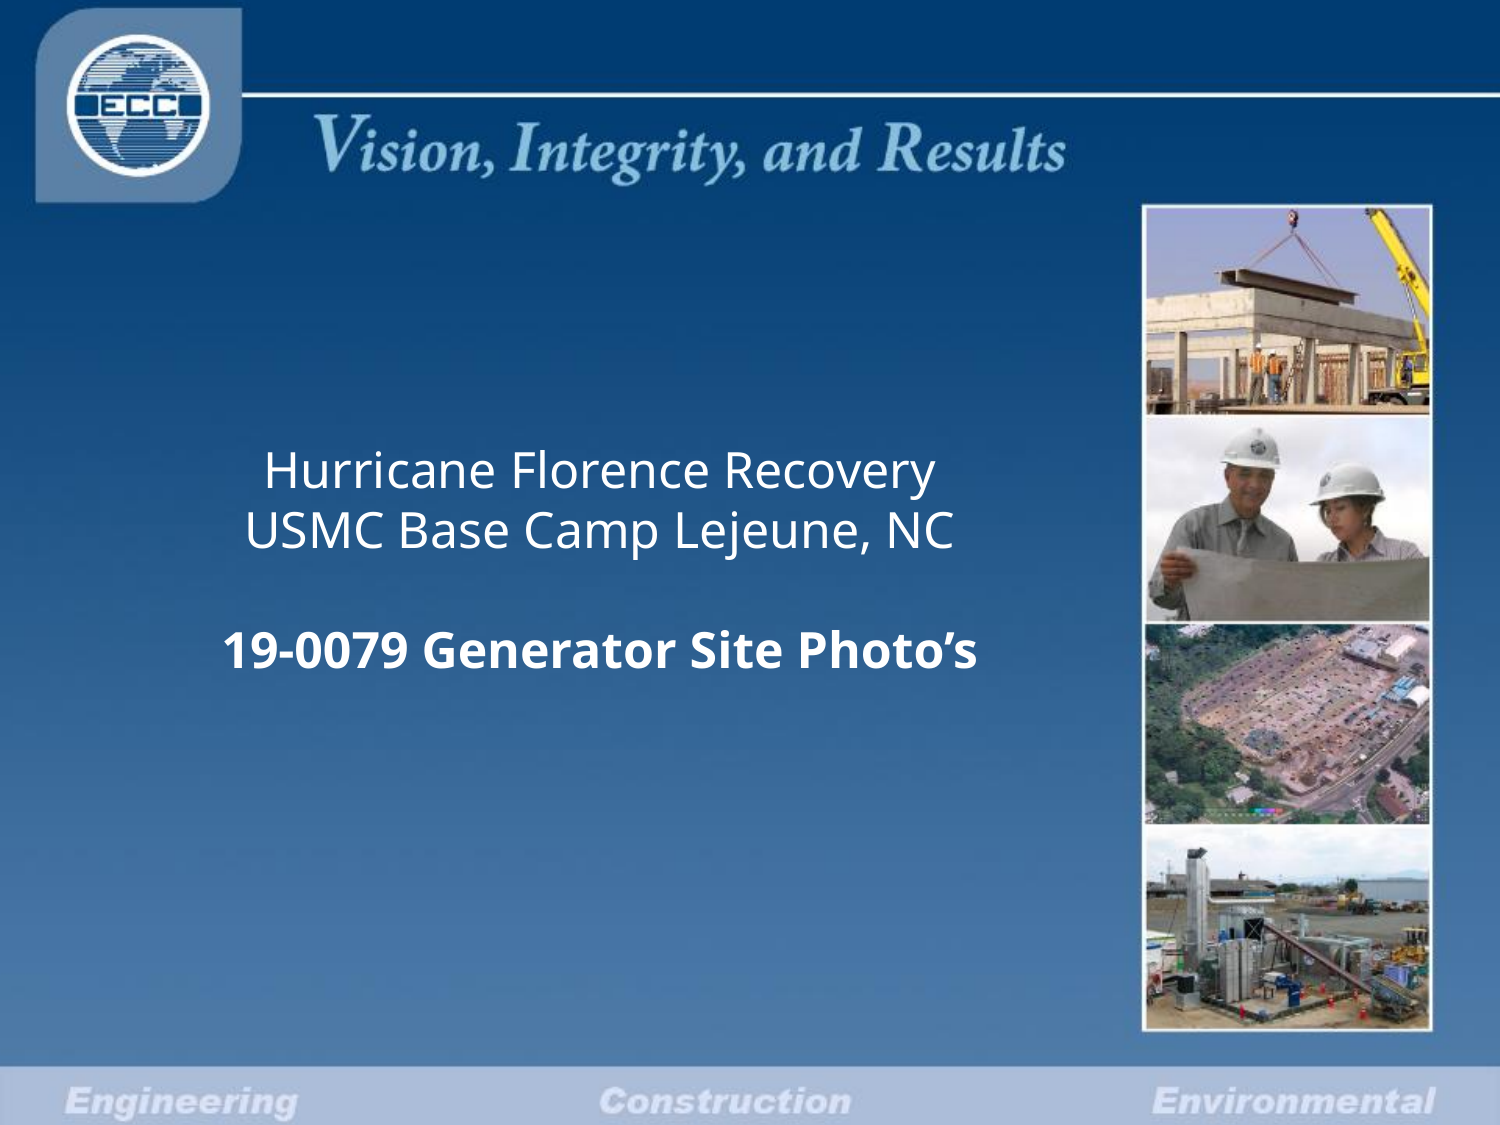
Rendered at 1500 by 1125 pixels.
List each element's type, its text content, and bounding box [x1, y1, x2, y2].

title Hurricane Florence Recovery USMC Base Camp Lejeune, NC 19-0079 Generator Site Photo’s [62, 312, 1138, 925]
picture [0, 0, 1500, 1125]
